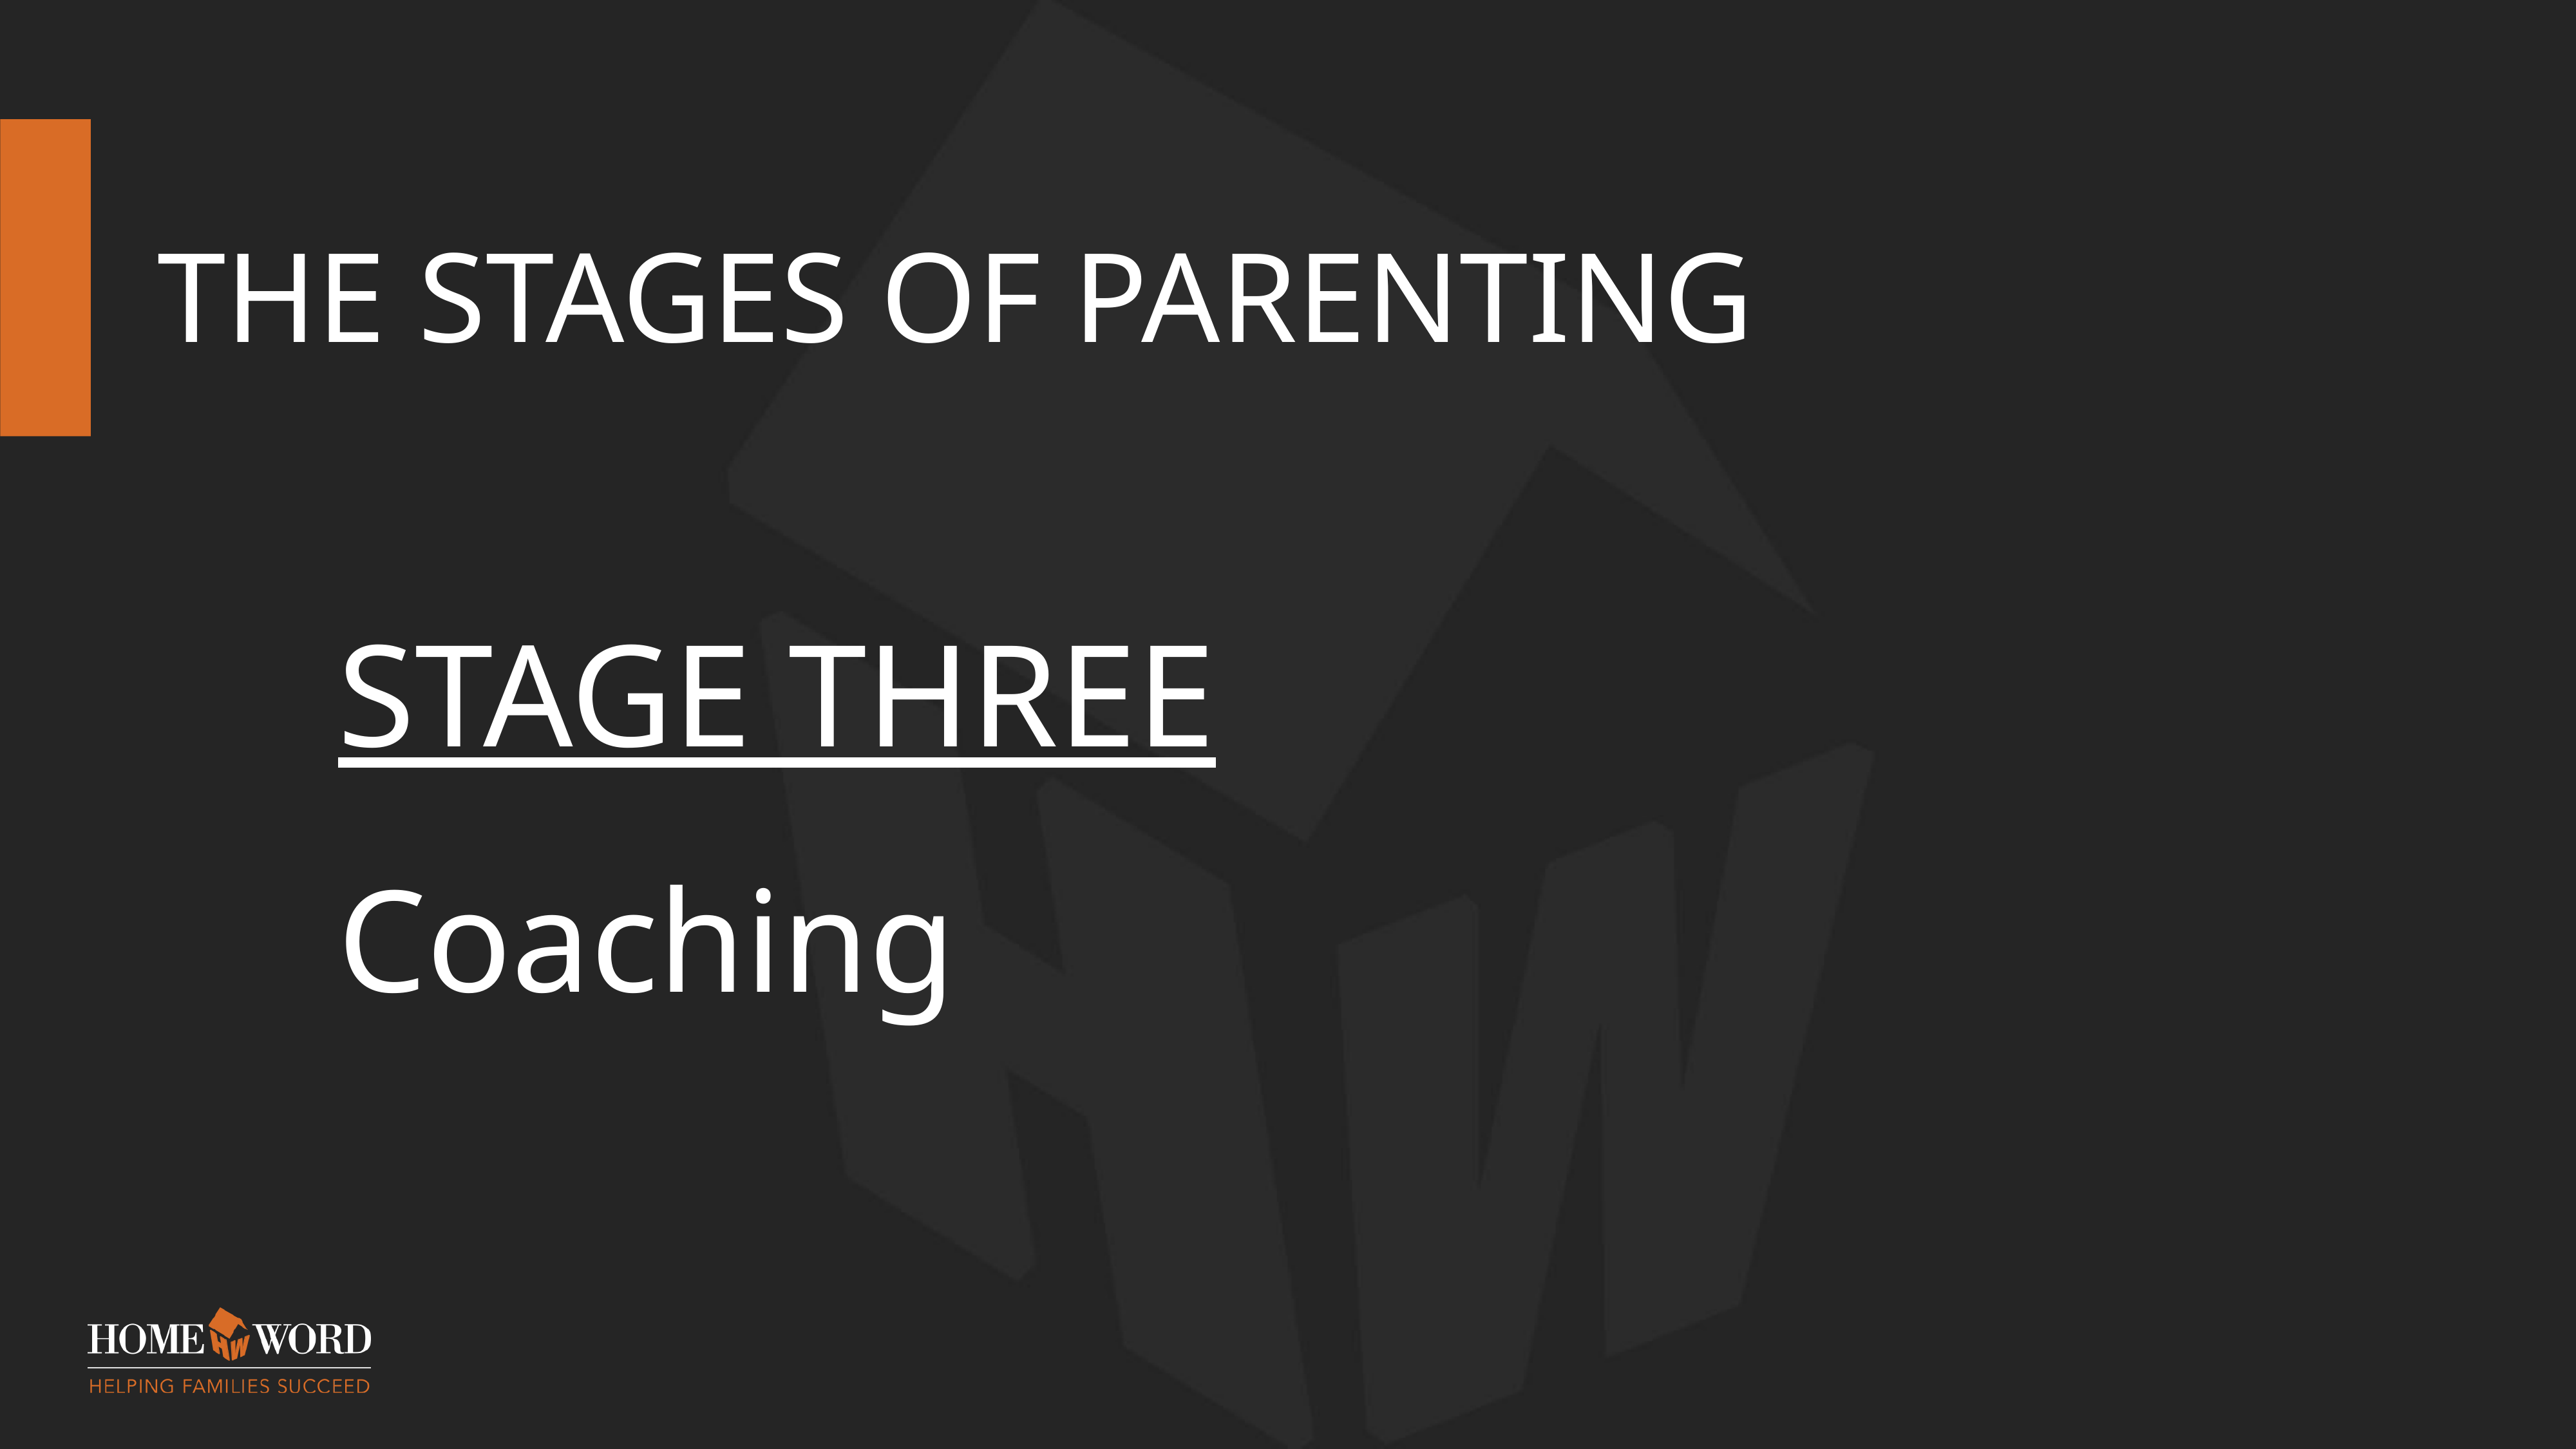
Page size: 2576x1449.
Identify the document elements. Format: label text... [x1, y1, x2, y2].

title THE STAGES OF PARENTING [151, 120, 2295, 466]
text_box Coaching [332, 846, 2232, 1179]
picture [0, 0, 2576, 1449]
text_box STAGE THREE [332, 600, 2232, 799]
